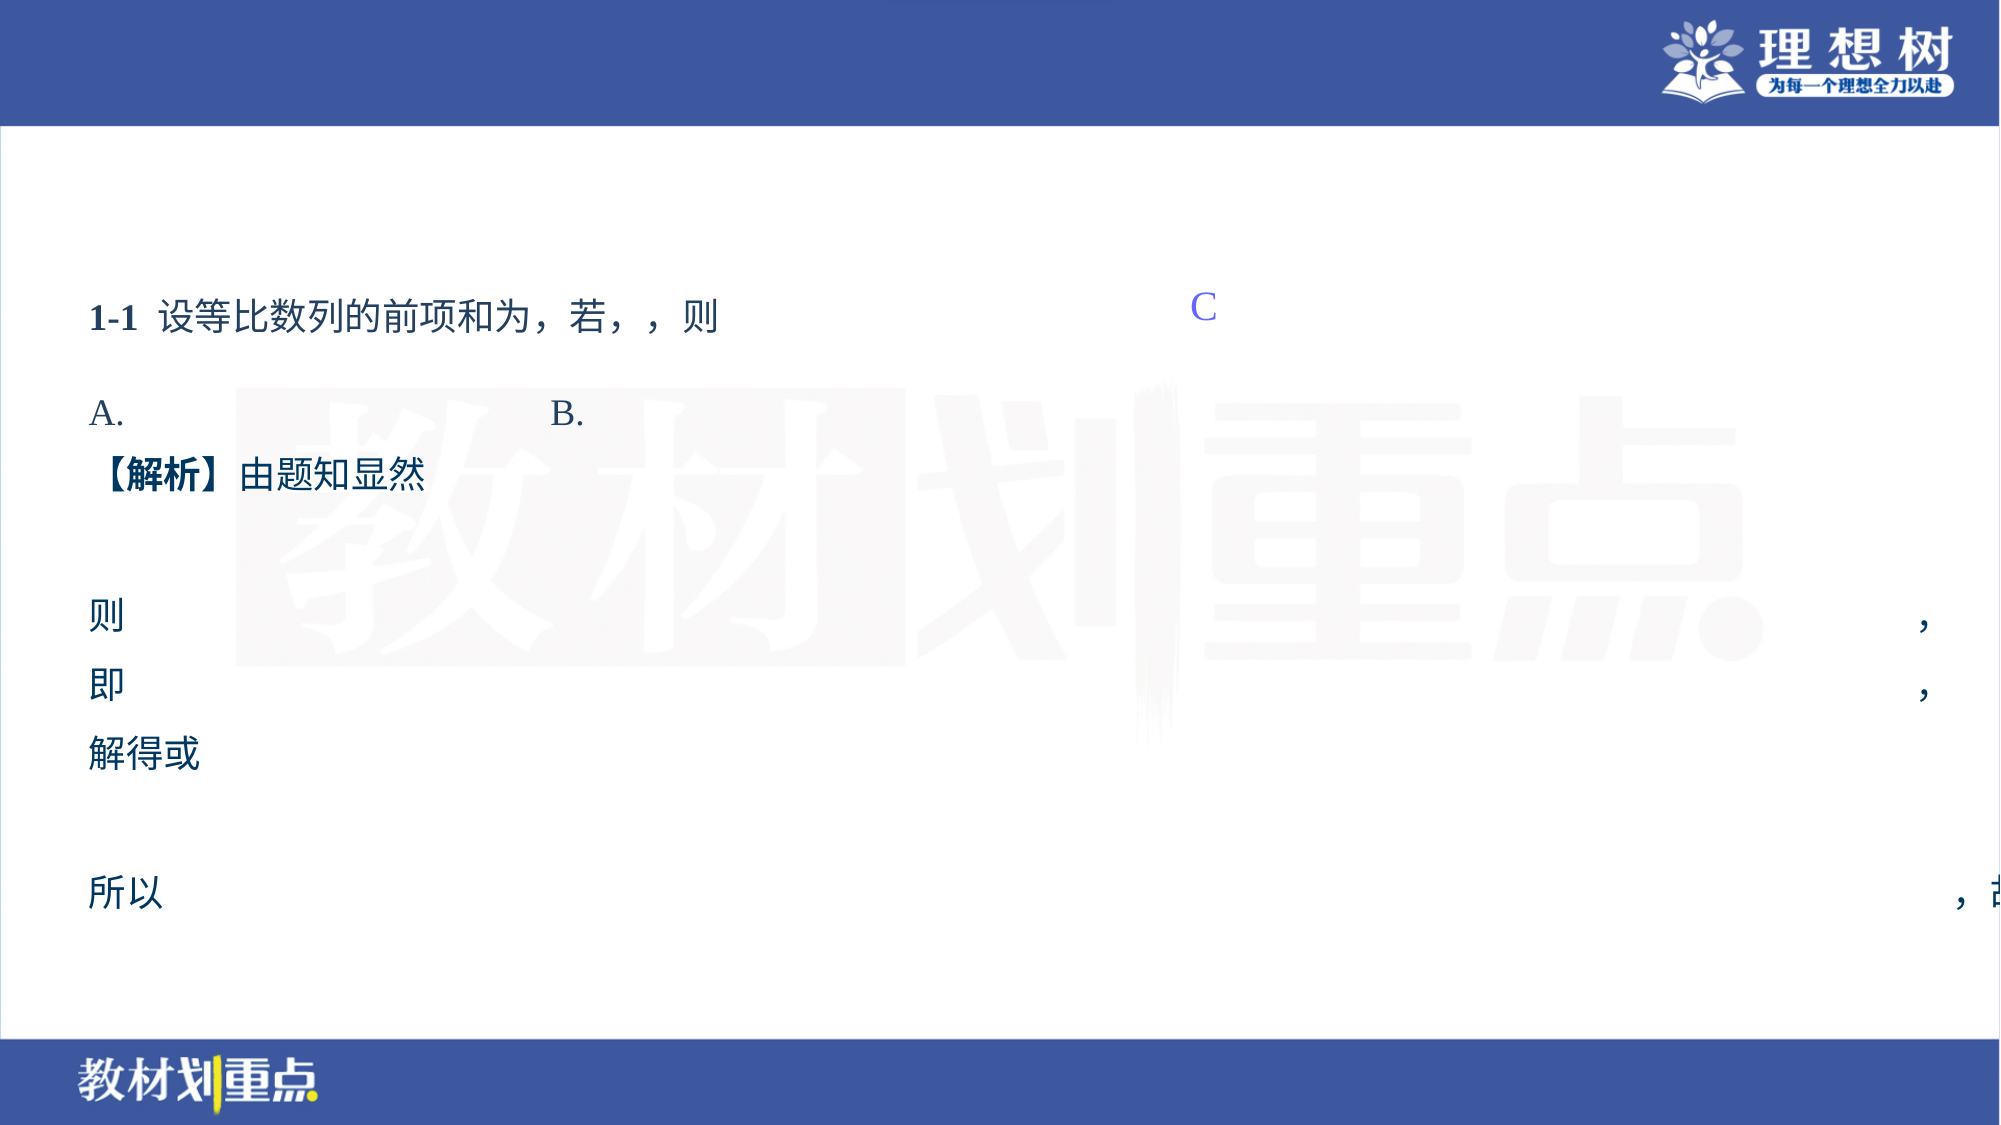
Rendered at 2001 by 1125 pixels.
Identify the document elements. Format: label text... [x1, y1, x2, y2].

picture [0, 0, 2000, 1125]
text_box C [1174, 276, 1233, 327]
